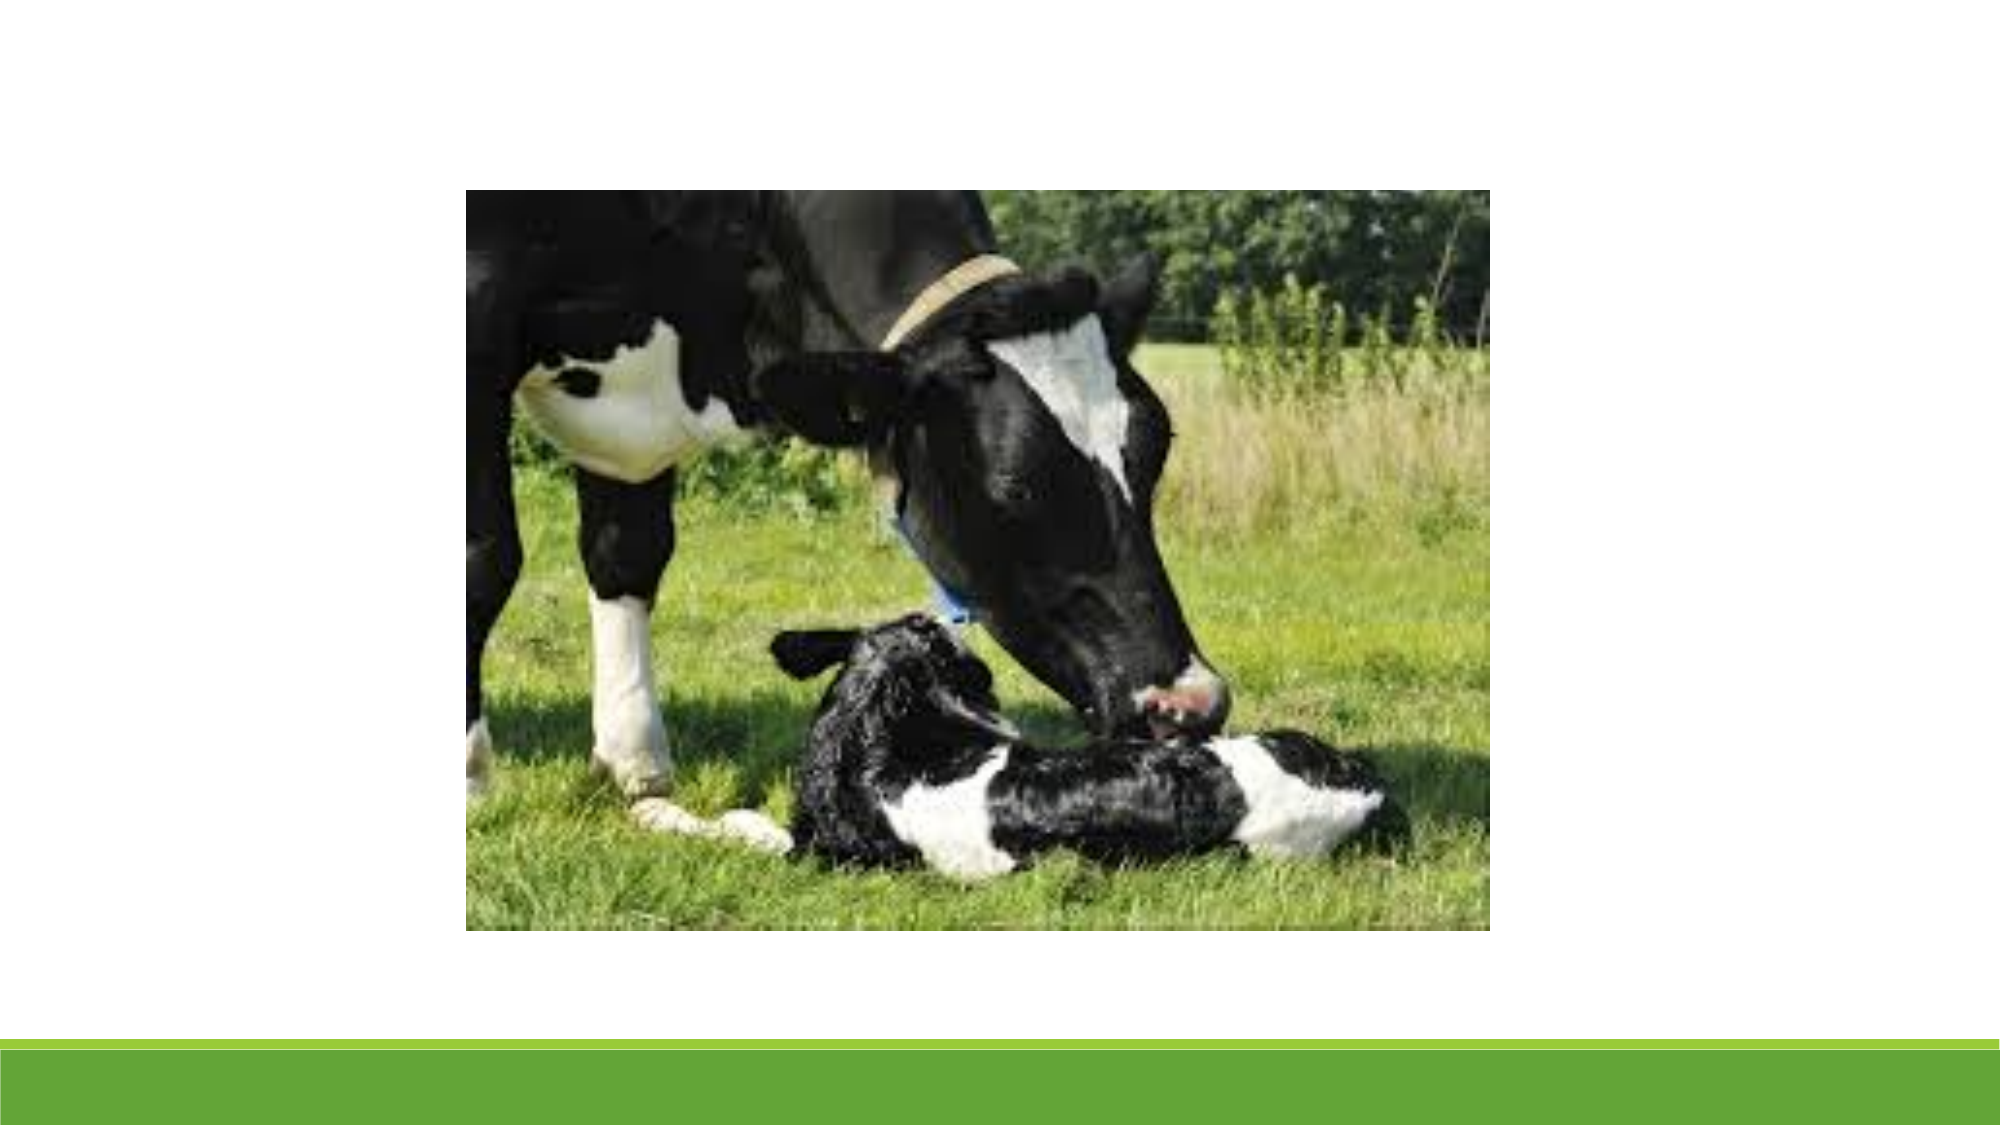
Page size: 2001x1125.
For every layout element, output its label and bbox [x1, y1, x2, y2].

picture [465, 189, 1491, 932]
